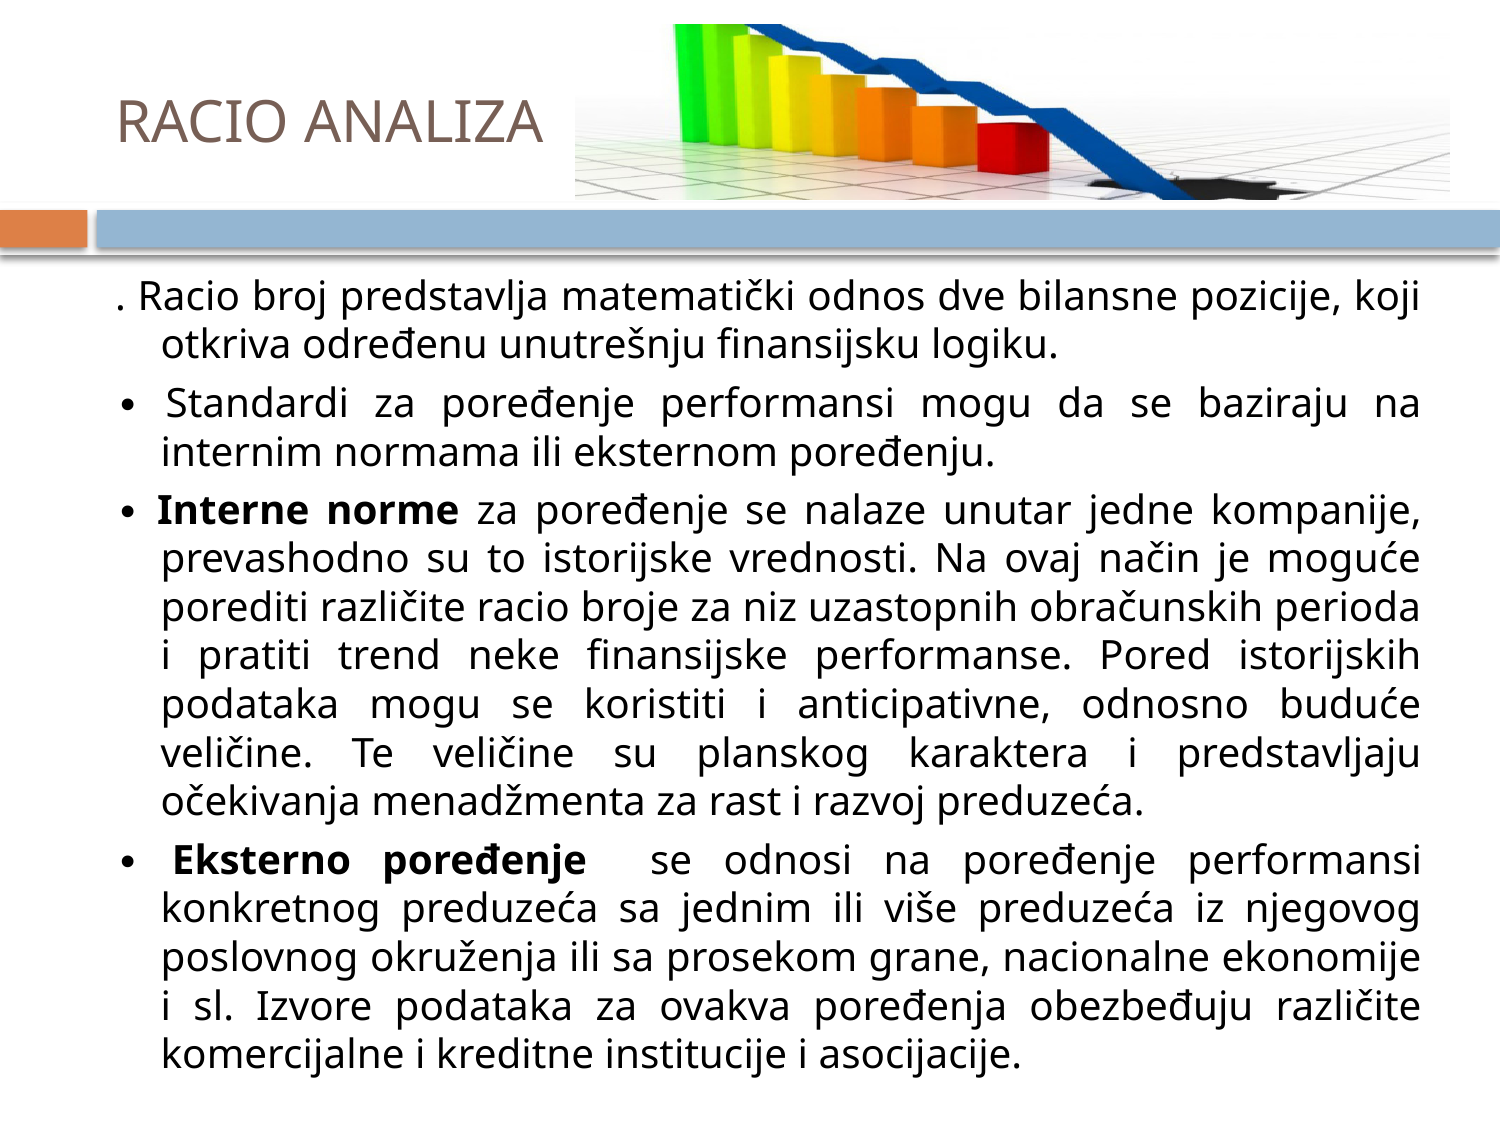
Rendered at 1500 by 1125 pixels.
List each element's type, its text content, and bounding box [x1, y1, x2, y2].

picture [574, 24, 1451, 201]
list . Racio broj predstavlja matematički odnos dve bilansne pozicije, koji otkriva određenu unutrešnju finansijsku logiku. ∙ Standardi za poređenje performansi mogu da se baziraju na internim normama ili eksternom poređenju. ∙ Interne norme za poređenje se nalaze unutar jedne kompanije, prevashodno su to istorijske vrednosti. Na ovaj način je moguće porediti različite racio broje za niz uzastopnih obračunskih perioda i pratiti trend neke finansijske performanse. Pored istorijskih podataka mogu se koristiti i anticipativne, odnosno buduće veličine. Te veličine su planskog karaktera i predstavljaju očekivanja menadžmenta za rast i razvoj preduzeća. ∙ Eksterno poređenje se odnosi na poređenje performansi konkretnog preduzeća sa jednim ili više preduzeća iz njegovog poslovnog okruženja ili sa prosekom grane, nacionalne ekonomije i sl. Izvore podataka za ovakva poređenja obezbeđuju različite komercijalne i kreditne institucije i asocijacije. [100, 262, 1438, 1100]
title RACIO ANALIZA [100, 37, 568, 200]
